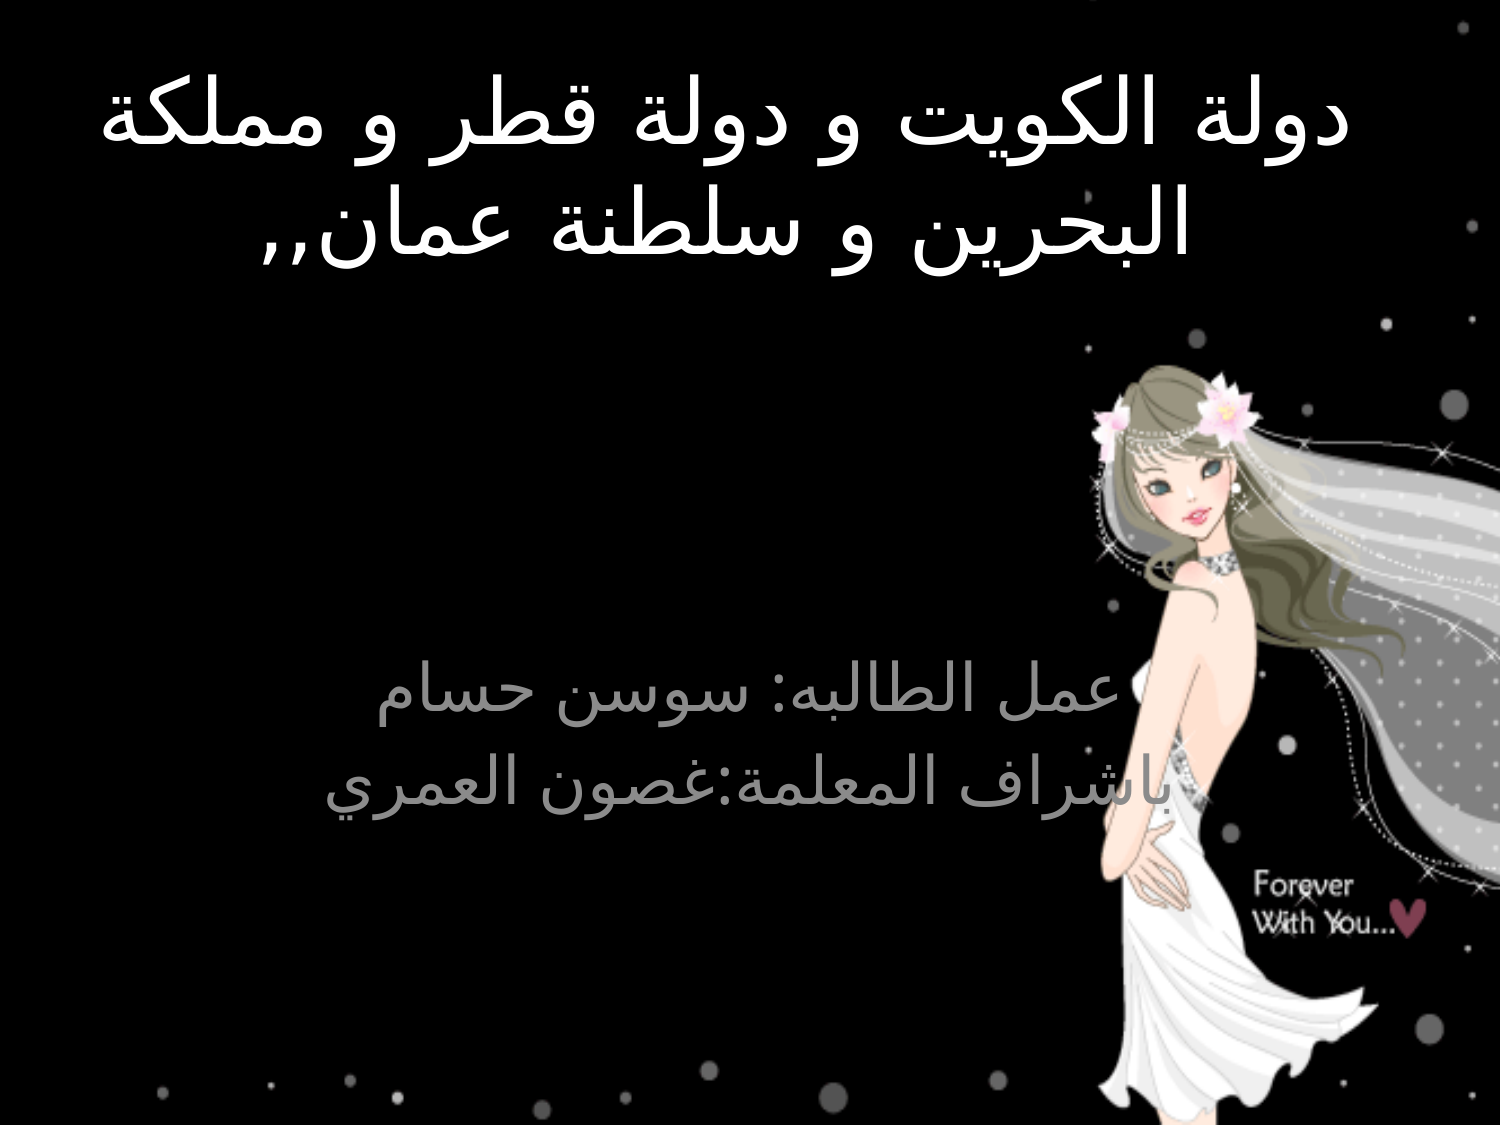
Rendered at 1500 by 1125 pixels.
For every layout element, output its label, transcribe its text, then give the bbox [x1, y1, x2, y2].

title دولة الكويت و دولة قطر و مملكة البحرين و سلطنة عمان,, [64, 42, 1388, 284]
picture [0, 0, 1500, 1125]
subtitle عمل الطالبه: سوسن حسام باشراف المعلمة:غصون العمري [225, 637, 1275, 925]
